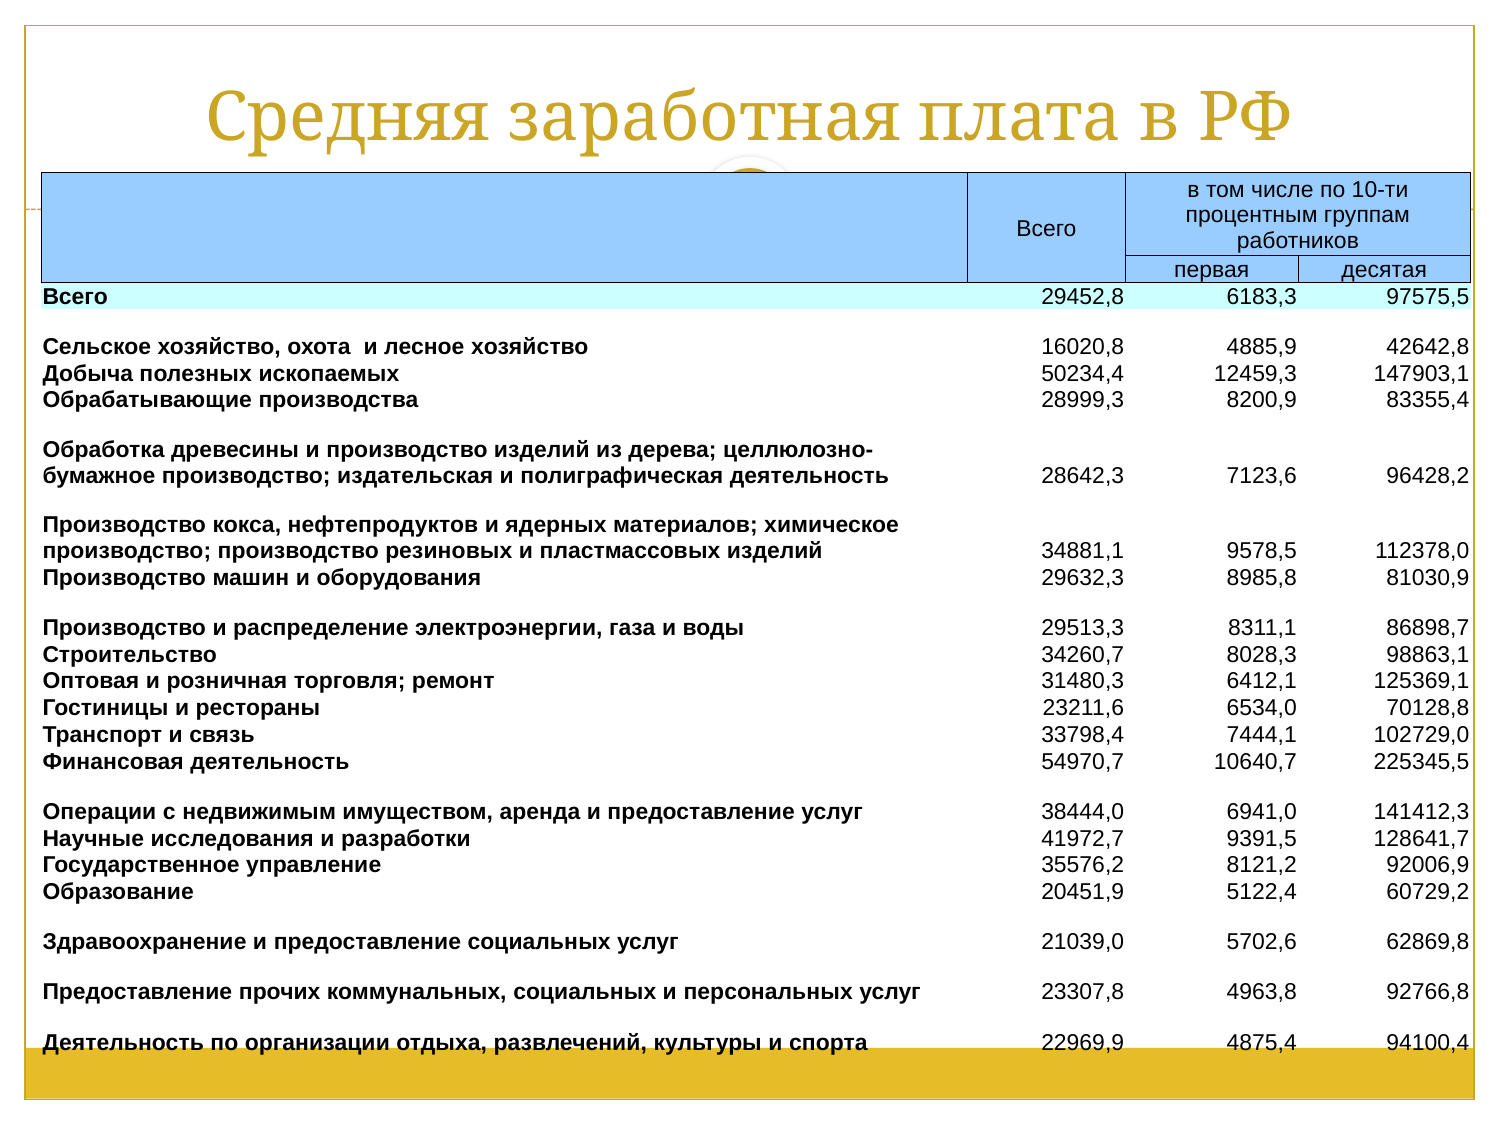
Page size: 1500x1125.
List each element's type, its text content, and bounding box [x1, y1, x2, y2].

table_header в том числе по 10-ти процентным группам работников [1126, 173, 1470, 255]
table_cell Строительство [41, 640, 968, 667]
table_cell 81030,9 [1298, 563, 1471, 590]
table_cell Предоставление прочих коммунальных, социальных и персональных услуг [41, 955, 968, 1005]
table_cell 112378,0 [1298, 488, 1471, 563]
table_cell Обрабатывающие производства [41, 386, 968, 413]
table_cell 6183,3 [1125, 283, 1298, 309]
table_cell 34260,7 [968, 640, 1125, 667]
table_cell 38444,0 [968, 774, 1125, 824]
table_cell 8200,9 [1125, 386, 1298, 413]
table_cell 8985,8 [1125, 563, 1298, 590]
table_cell Оптовая и розничная торговля; ремонт [41, 667, 968, 694]
table_cell 86898,7 [1298, 590, 1471, 640]
table_cell 70128,8 [1298, 694, 1471, 720]
table_cell Всего [41, 283, 968, 309]
table_cell 9391,5 [1125, 824, 1298, 851]
table_cell 29513,3 [968, 590, 1125, 640]
table_cell 102729,0 [1298, 720, 1471, 747]
table_cell 42642,8 [1298, 309, 1471, 359]
table_cell Сельское хозяйство, охота и лесное xозяйство [41, 309, 968, 359]
table_cell 8121,2 [1125, 851, 1298, 878]
table_cell 147903,1 [1298, 359, 1471, 386]
table_cell 92006,9 [1298, 851, 1471, 878]
table_cell 50234,4 [968, 359, 1125, 386]
table_cell 60729,2 [1298, 878, 1471, 904]
table_cell 6941,0 [1125, 774, 1298, 824]
table_cell 22969,9 [968, 1005, 1125, 1055]
table_cell 7444,1 [1125, 720, 1298, 747]
table_cell Производство и распределение электроэнергии, газа и воды [41, 590, 968, 640]
table_cell 28642,3 [968, 413, 1125, 488]
table_cell 125369,1 [1298, 667, 1471, 694]
table_cell Деятельность по организации отдыха, развлечений, культуры и спорта [41, 1005, 968, 1055]
table_cell 225345,5 [1298, 747, 1471, 774]
table_cell Гостиницы и рестораны [41, 694, 968, 720]
table_cell 31480,3 [968, 667, 1125, 694]
table_cell 4885,9 [1125, 309, 1298, 359]
table_cell 12459,3 [1125, 359, 1298, 386]
table_cell 35576,2 [968, 851, 1125, 878]
table_cell Финансовая деятельность [41, 747, 968, 774]
table_cell 128641,7 [1298, 824, 1471, 851]
table_cell 98863,1 [1298, 640, 1471, 667]
table_cell 33798,4 [968, 720, 1125, 747]
table_cell 5122,4 [1125, 878, 1298, 904]
table_cell 7123,6 [1125, 413, 1298, 488]
table_cell 34881,1 [968, 488, 1125, 563]
table_cell 6412,1 [1125, 667, 1298, 694]
table_cell Образование [41, 878, 968, 904]
title Средняя заработная плата в РФ [49, 37, 1450, 162]
table_cell 16020,8 [968, 309, 1125, 359]
table_cell Государственное управление [41, 851, 968, 878]
table_cell 23211,6 [968, 694, 1125, 720]
table_cell 62869,8 [1298, 904, 1471, 955]
table_cell Производство машин и оборудования [41, 563, 968, 590]
table_cell 29632,3 [968, 563, 1125, 590]
table_cell 23307,8 [968, 955, 1125, 1005]
table_cell Научные исследования и разработки [41, 824, 968, 851]
table_cell 28999,3 [968, 386, 1125, 413]
table_header [42, 173, 967, 282]
table_cell 4875,4 [1125, 1005, 1298, 1055]
table_cell 92766,8 [1298, 955, 1471, 1005]
table_cell Производство кокса, нефтепродуктов и ядерных материалов; химическое производство; производство резиновых и пластмассовых изделий [41, 488, 968, 563]
table_cell первая [1126, 256, 1298, 282]
table_cell 4963,8 [1125, 955, 1298, 1005]
table_cell 96428,2 [1298, 413, 1471, 488]
table_cell 5702,6 [1125, 904, 1298, 955]
table_cell 21039,0 [968, 904, 1125, 955]
table_cell 9578,5 [1125, 488, 1298, 563]
table_cell 29452,8 [968, 283, 1125, 309]
table_cell Здравоохранение и предоставление социальных услуг [41, 904, 968, 955]
table_cell Добыча полезных ископаемых [41, 359, 968, 386]
table_cell 10640,7 [1125, 747, 1298, 774]
table_cell Обработка древесины и производство изделий из дерева; целлюлозно-бумажное производство; издательская и полиграфическая деятельность [41, 413, 968, 488]
table_header Всего [968, 173, 1125, 282]
table_cell 97575,5 [1298, 283, 1471, 309]
table_cell 20451,9 [968, 878, 1125, 904]
table_cell 83355,4 [1298, 386, 1471, 413]
table_cell 94100,4 [1298, 1005, 1471, 1055]
table_cell 141412,3 [1298, 774, 1471, 824]
table_cell 54970,7 [968, 747, 1125, 774]
table_cell Транспорт и связь [41, 720, 968, 747]
table_cell 6534,0 [1125, 694, 1298, 720]
table_cell десятая [1299, 256, 1470, 282]
table_cell 8028,3 [1125, 640, 1298, 667]
table_cell 8311,1 [1125, 590, 1298, 640]
table_cell 41972,7 [968, 824, 1125, 851]
table_cell Операции с недвижимым имуществом, аренда и предоставление услуг [41, 774, 968, 824]
